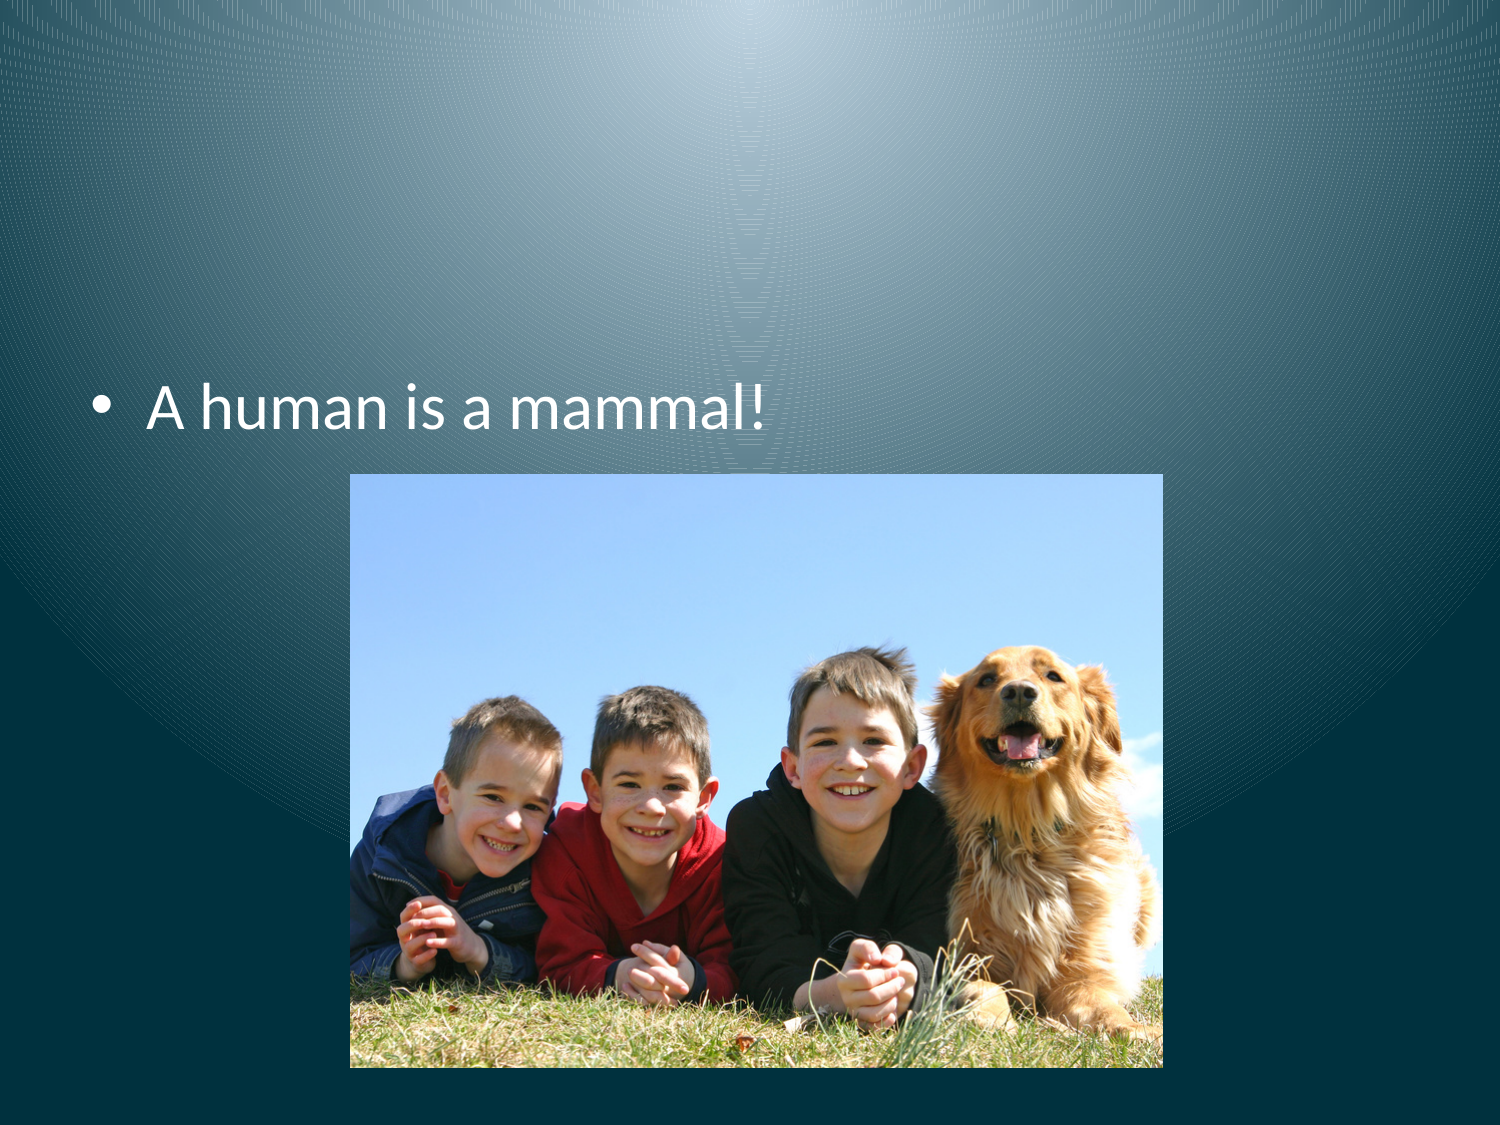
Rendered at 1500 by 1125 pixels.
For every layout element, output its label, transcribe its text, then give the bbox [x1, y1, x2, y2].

picture [349, 474, 1163, 1067]
list A human is a mammal! [75, 262, 1425, 1005]
